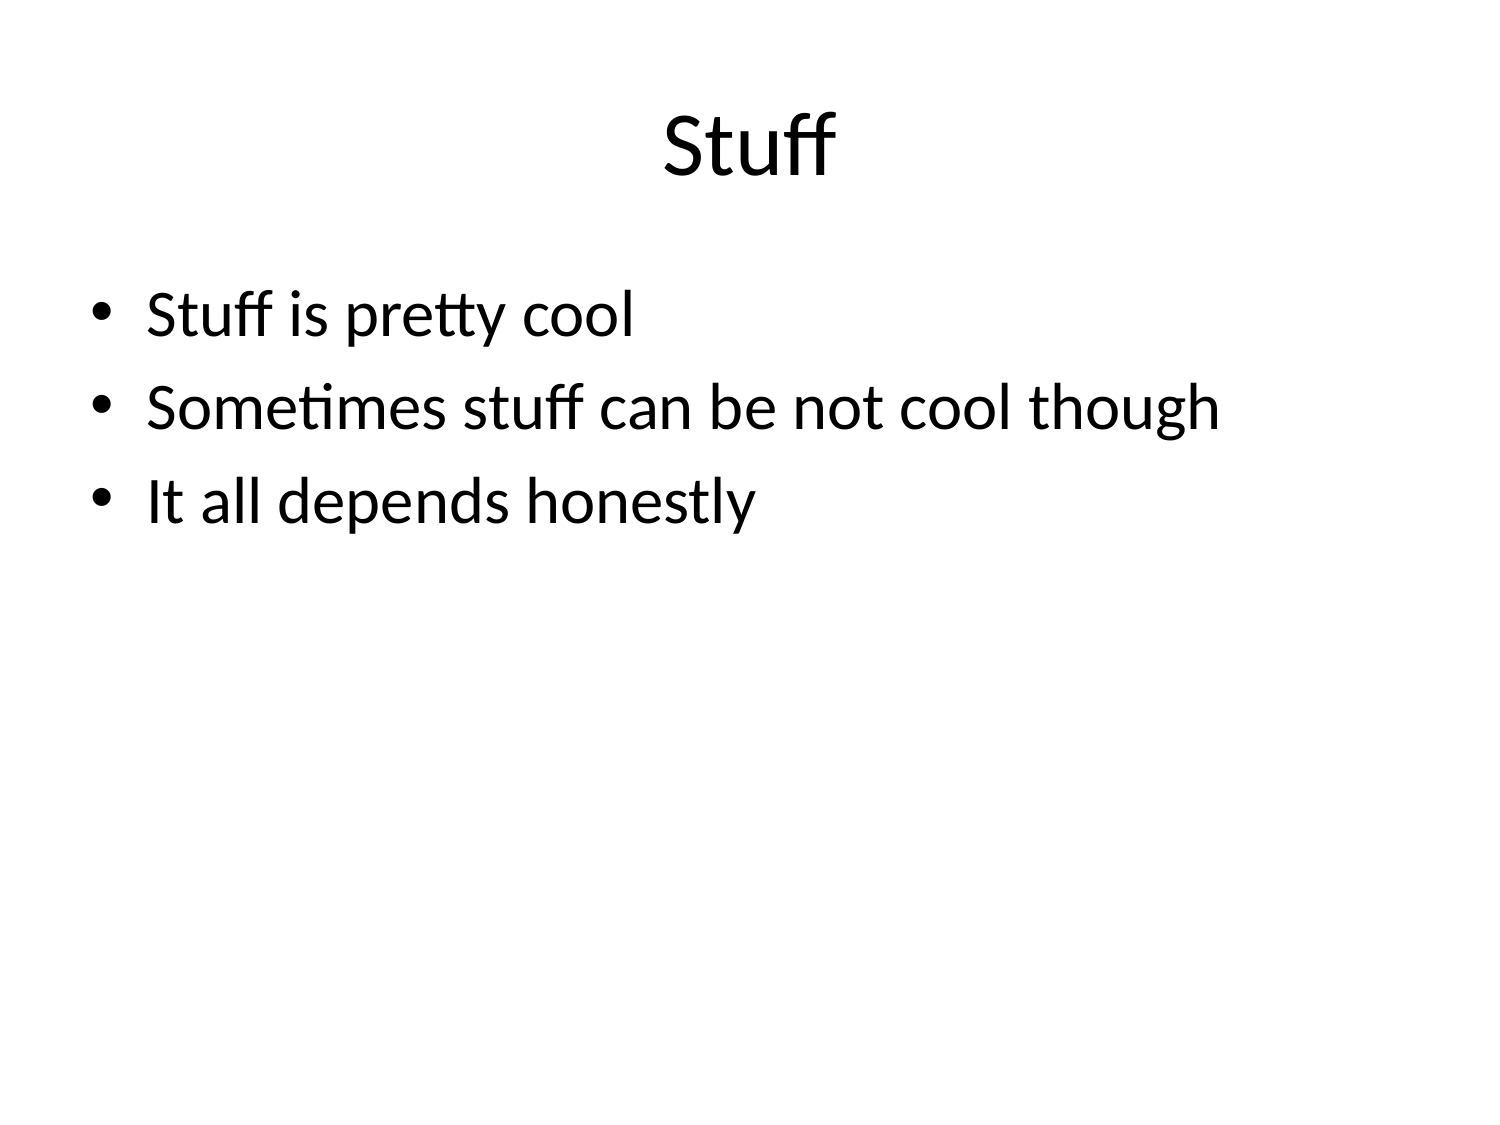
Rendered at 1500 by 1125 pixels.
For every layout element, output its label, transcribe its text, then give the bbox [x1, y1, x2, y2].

title Stuff [75, 45, 1425, 233]
list Stuff is pretty cool Sometimes stuff can be not cool though It all depends honestly [75, 262, 1425, 1005]
